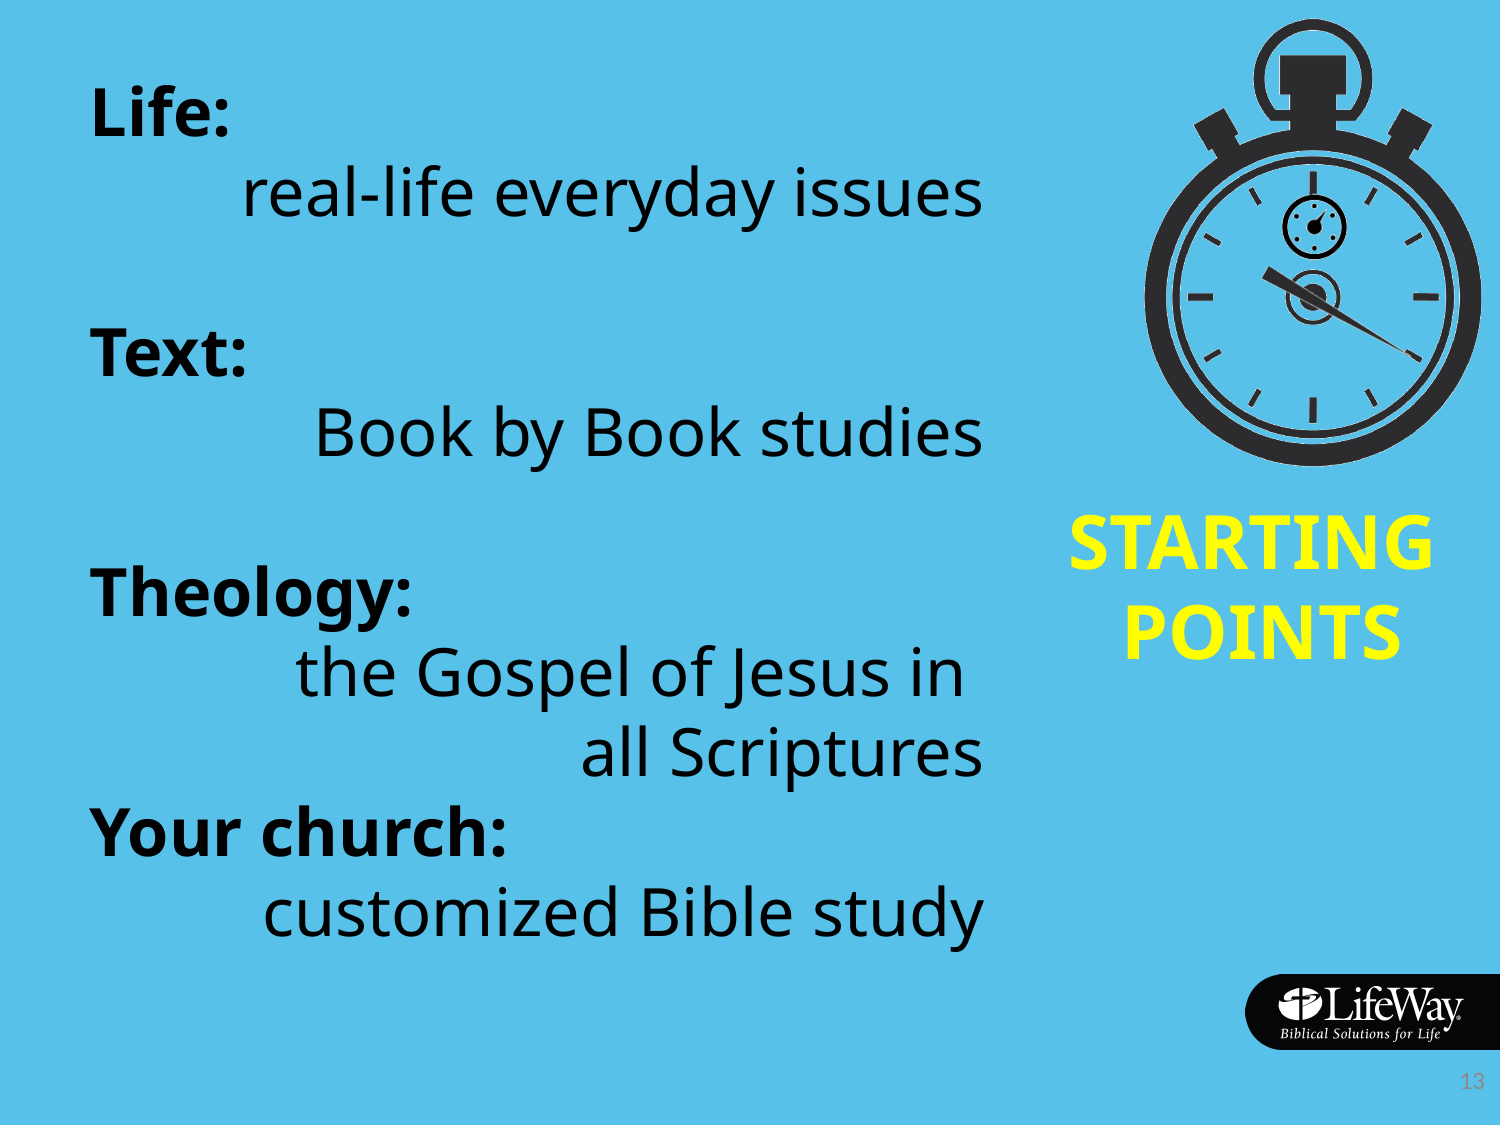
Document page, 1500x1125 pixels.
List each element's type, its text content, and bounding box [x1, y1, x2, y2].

picture [1245, 974, 1500, 1051]
picture [1124, 0, 1500, 476]
text_box Life: real-life everyday issues Text: Book by Book studies Theology: the Gospel of Jesus in all Scriptures Your church: customized Bible study [75, 62, 1000, 957]
text_box STARTING POINTS [1025, 487, 1500, 683]
slide_number 13 [1149, 1050, 1500, 1110]
